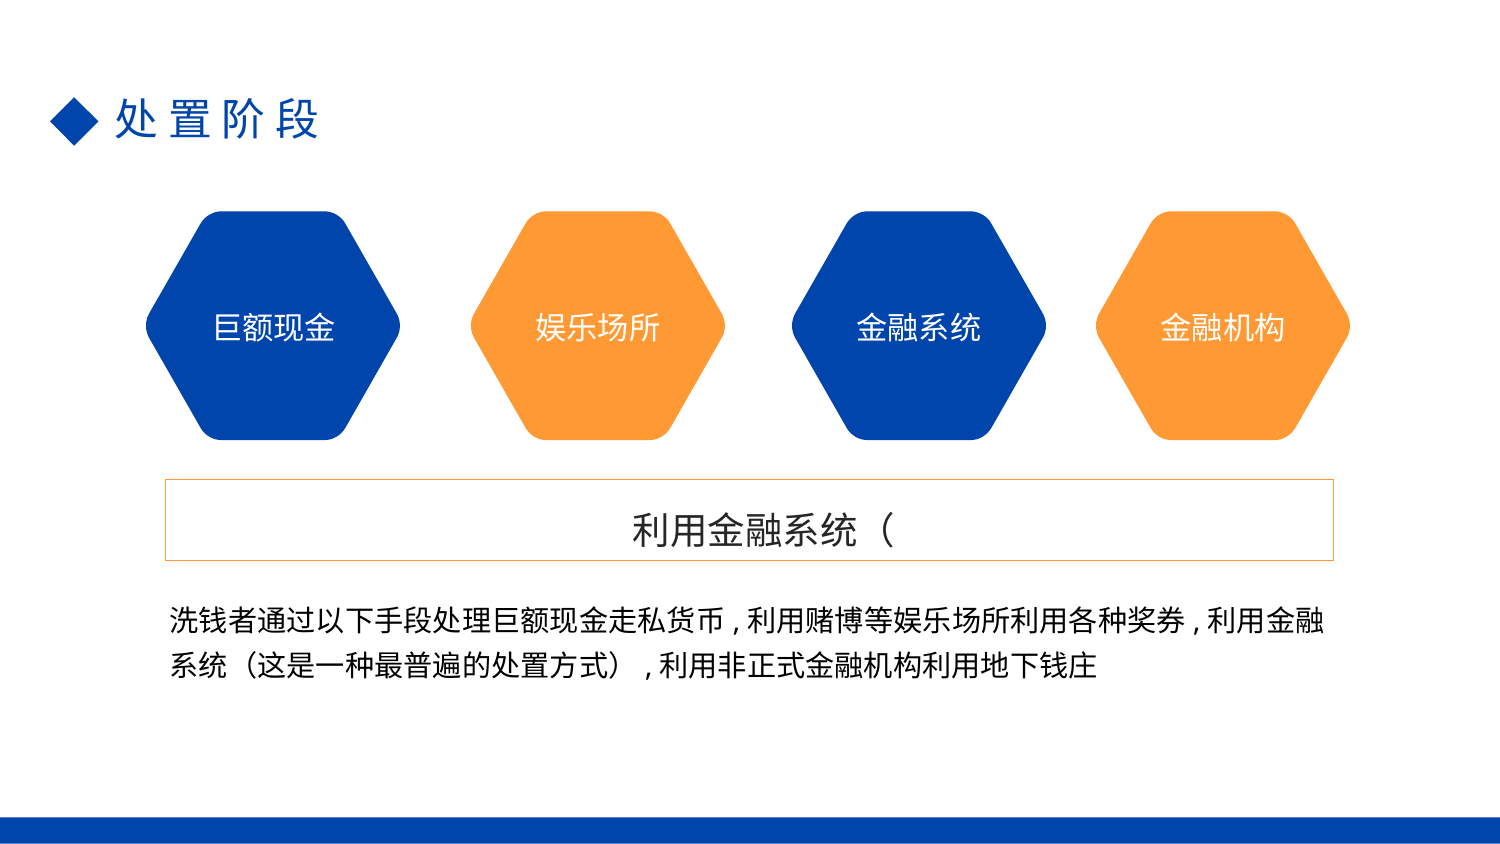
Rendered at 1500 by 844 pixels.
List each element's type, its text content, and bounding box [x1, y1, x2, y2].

text_box [145, 211, 400, 441]
text_box 金融系统 [829, 301, 1009, 354]
text_box [792, 211, 1046, 441]
text_box 洗钱者通过以下手段处理巨额现金走私货币,利用赌博等娱乐场所利用各种奖券,利用金融系统（这是一种最普遍的处置方式）,利用非正式金融机构利用地下钱庄 [158, 586, 1346, 688]
text_box [1096, 211, 1350, 441]
text_box 娱乐场所 [496, 301, 700, 354]
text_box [165, 476, 1334, 560]
text_box 金融机构 [1133, 301, 1313, 354]
text_box [470, 211, 725, 441]
text_box 处 置 阶 段 [99, 84, 475, 152]
text_box 巨额现金 [184, 301, 363, 354]
